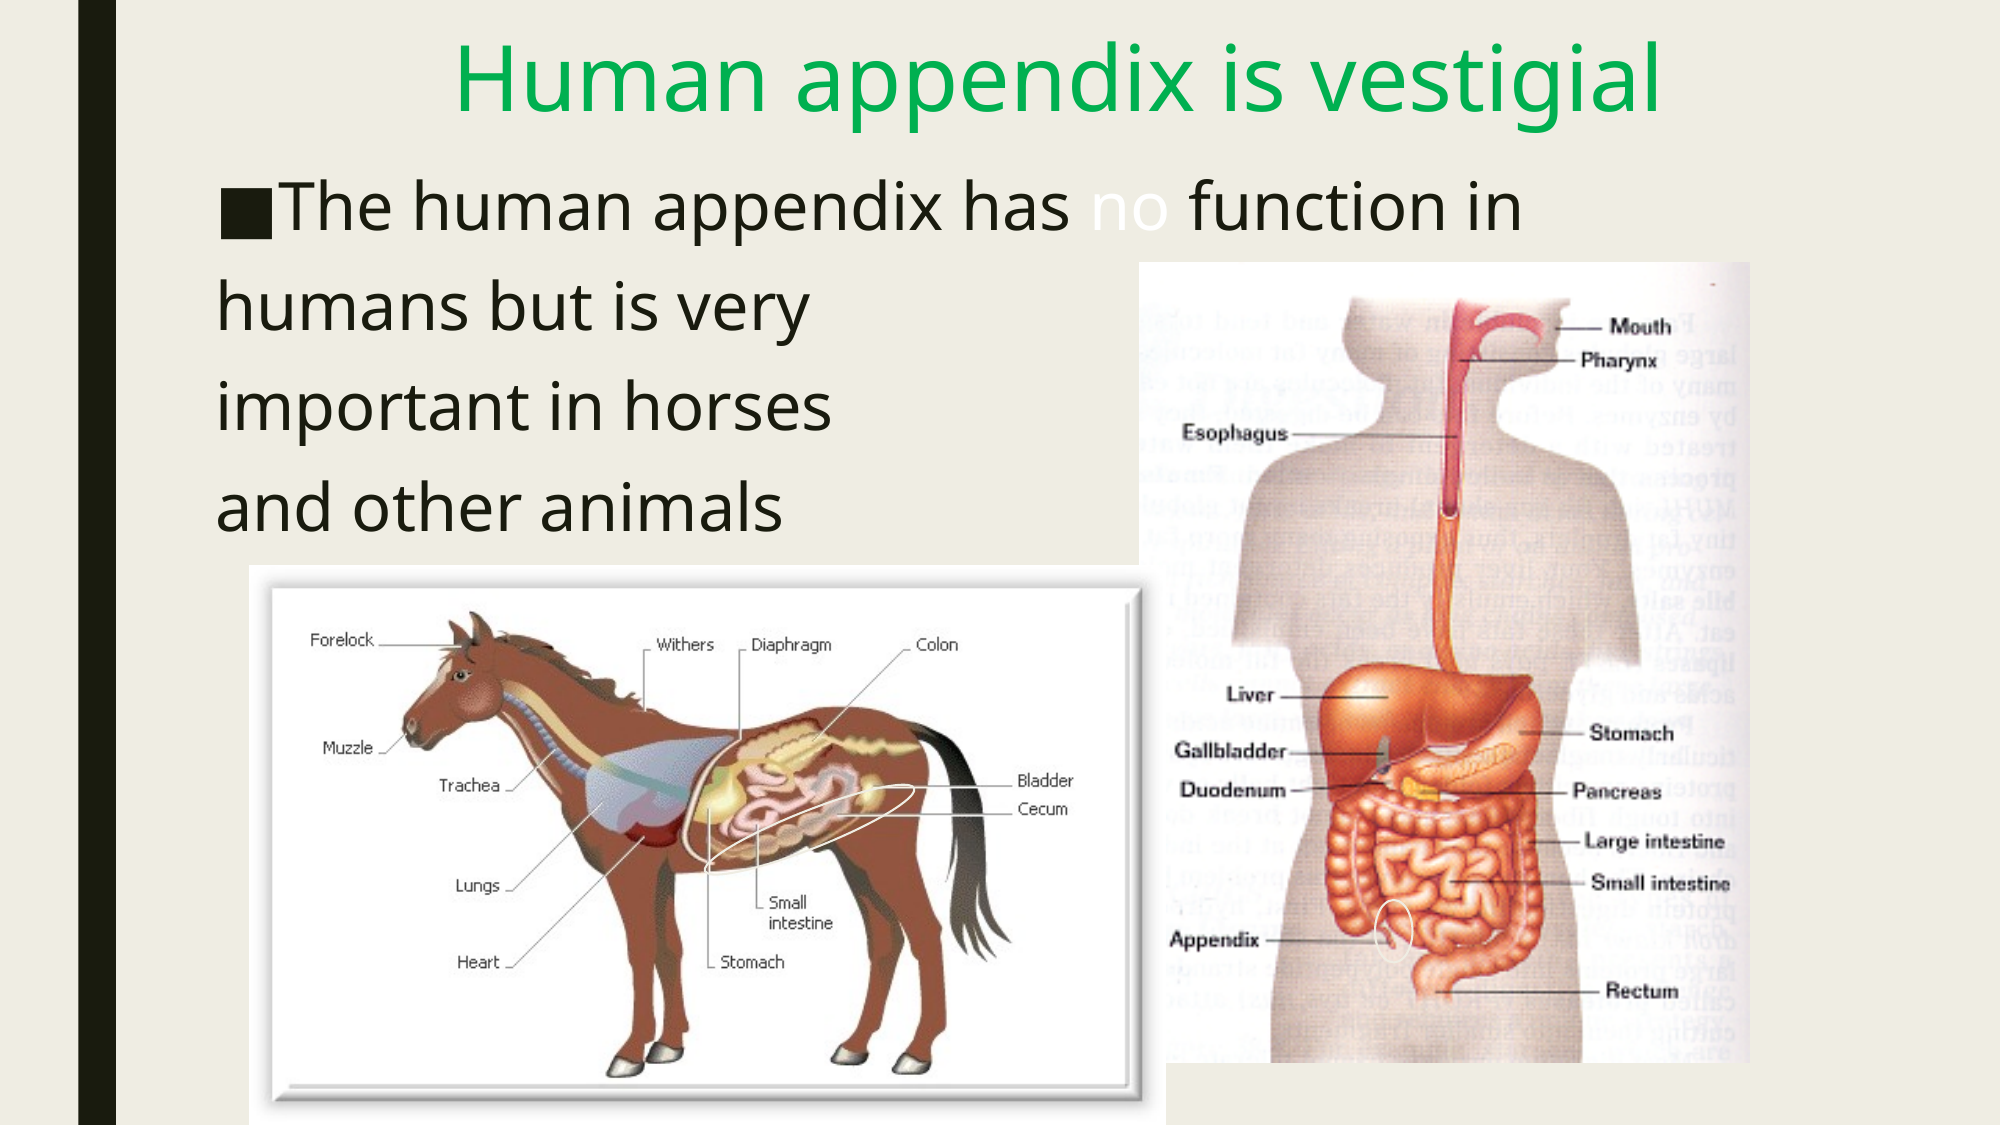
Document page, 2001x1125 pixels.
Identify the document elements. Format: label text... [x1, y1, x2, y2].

title Human appendix is vestigial [437, 26, 1705, 162]
picture [249, 262, 1751, 1125]
list The human appendix has no function in humans but is very important in horses and other animals [200, 162, 1705, 889]
